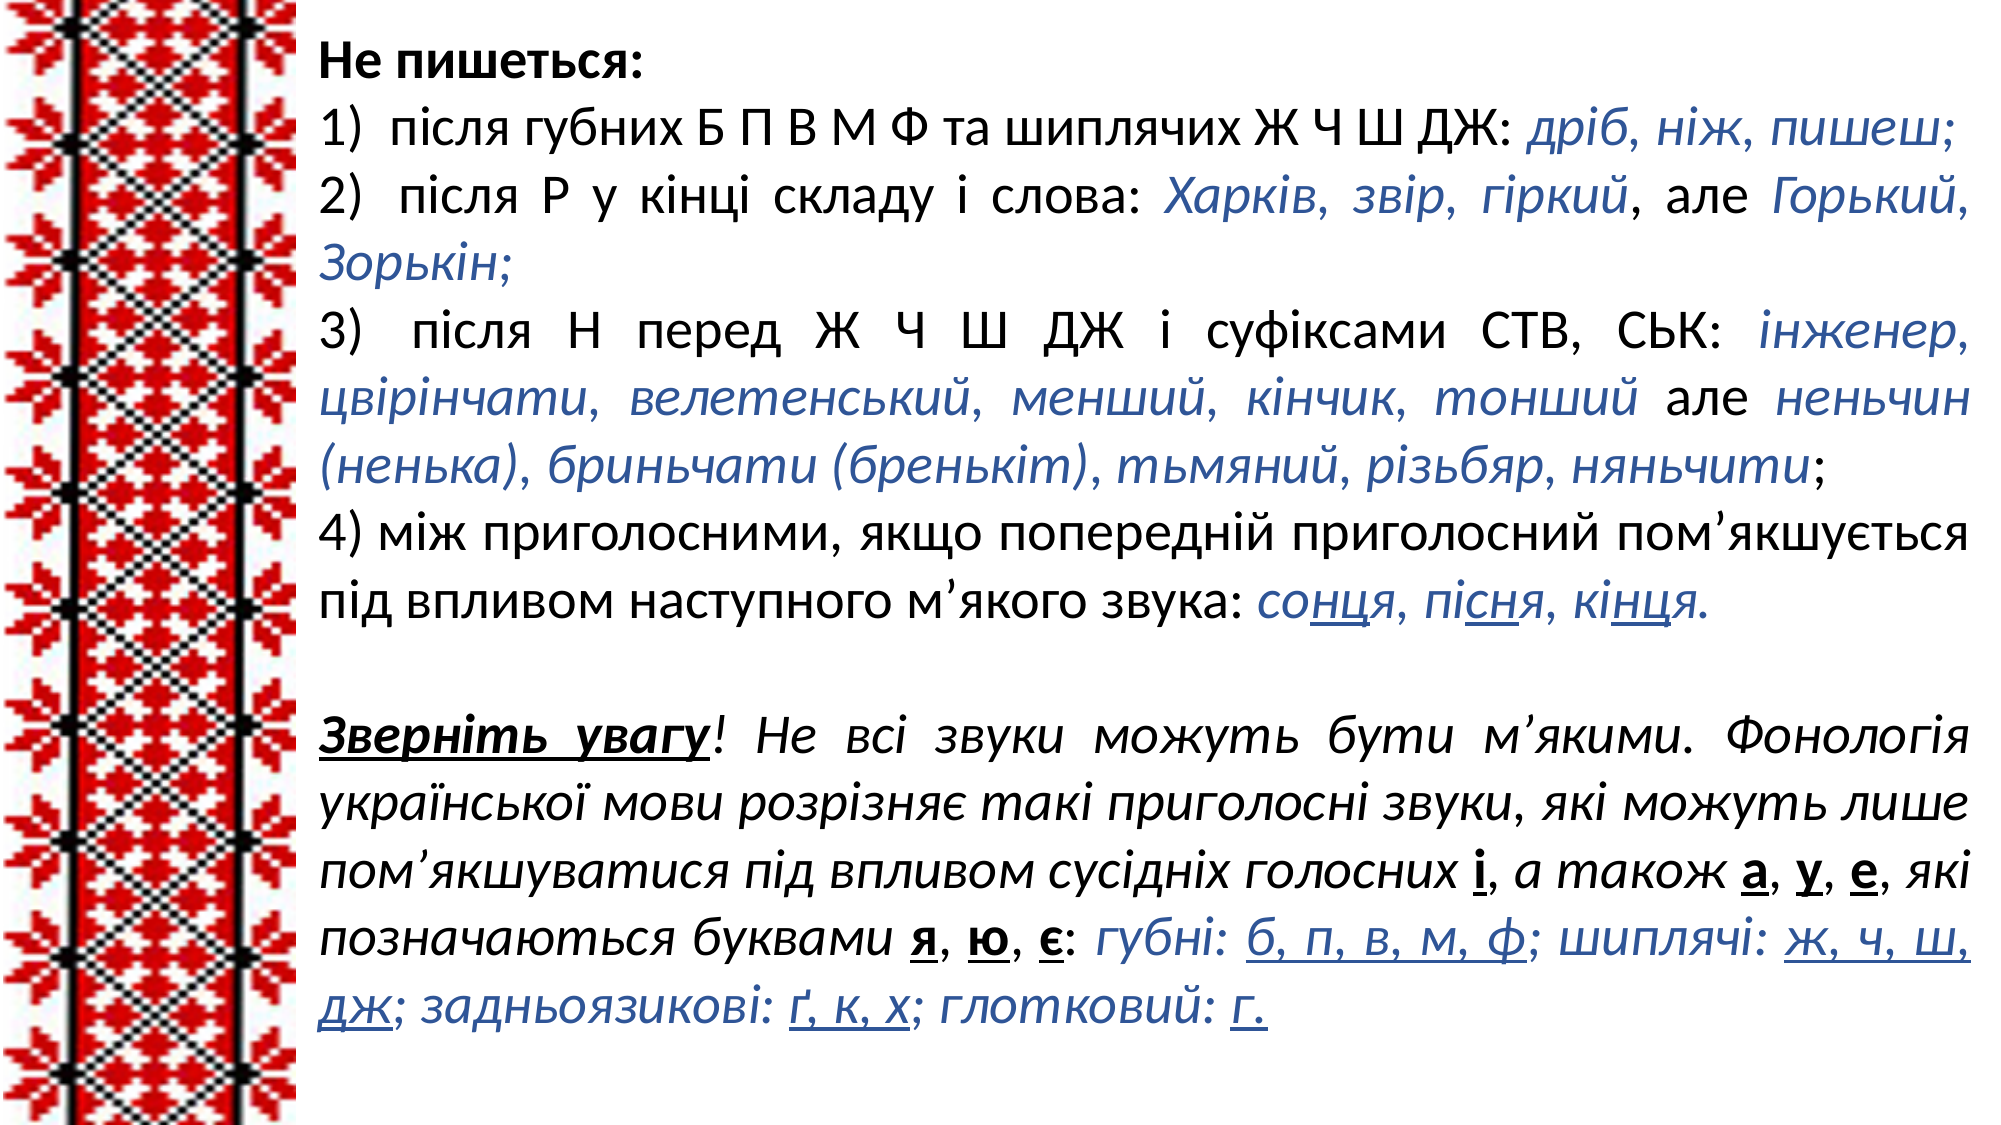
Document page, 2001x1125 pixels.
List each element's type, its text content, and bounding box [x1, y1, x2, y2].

picture [3, 0, 296, 1125]
text_box Не пишеться: 1) після губних Б П В М Ф та шиплячих Ж Ч Ш ДЖ: дріб, ніж, пишеш; 2) після Р у кінці складу і слова: Харків, звір, гіркий, але Горький, Зорькін; 3) після Н перед Ж Ч Ш ДЖ і суфіксами СТВ, СЬК: інженер, цвірінчати, велетенський, менший, кінчик, тонший але неньчин (ненька), бриньчати (бренькіт), тьмяний, різьбяр, няньчити; 4) між приголосними, якщо попередній приголосний пом’якшується під впливом наступного м’якого звука: сонця, пісня, кінця. Зверніть увагу! Не всі звуки можуть бути м’якими. Фонологія української мови розрізняє такі приголосні звуки, які можуть лише пом’якшуватися під впливом сусідніх голосних і, а також а, у, е, які позначаються буквами я, ю, є: губні: б, п, в, м, ф; шиплячі: ж, ч, ш, дж; задньоязикові: ґ, к, х; глотковий: г. [304, 14, 1986, 1042]
